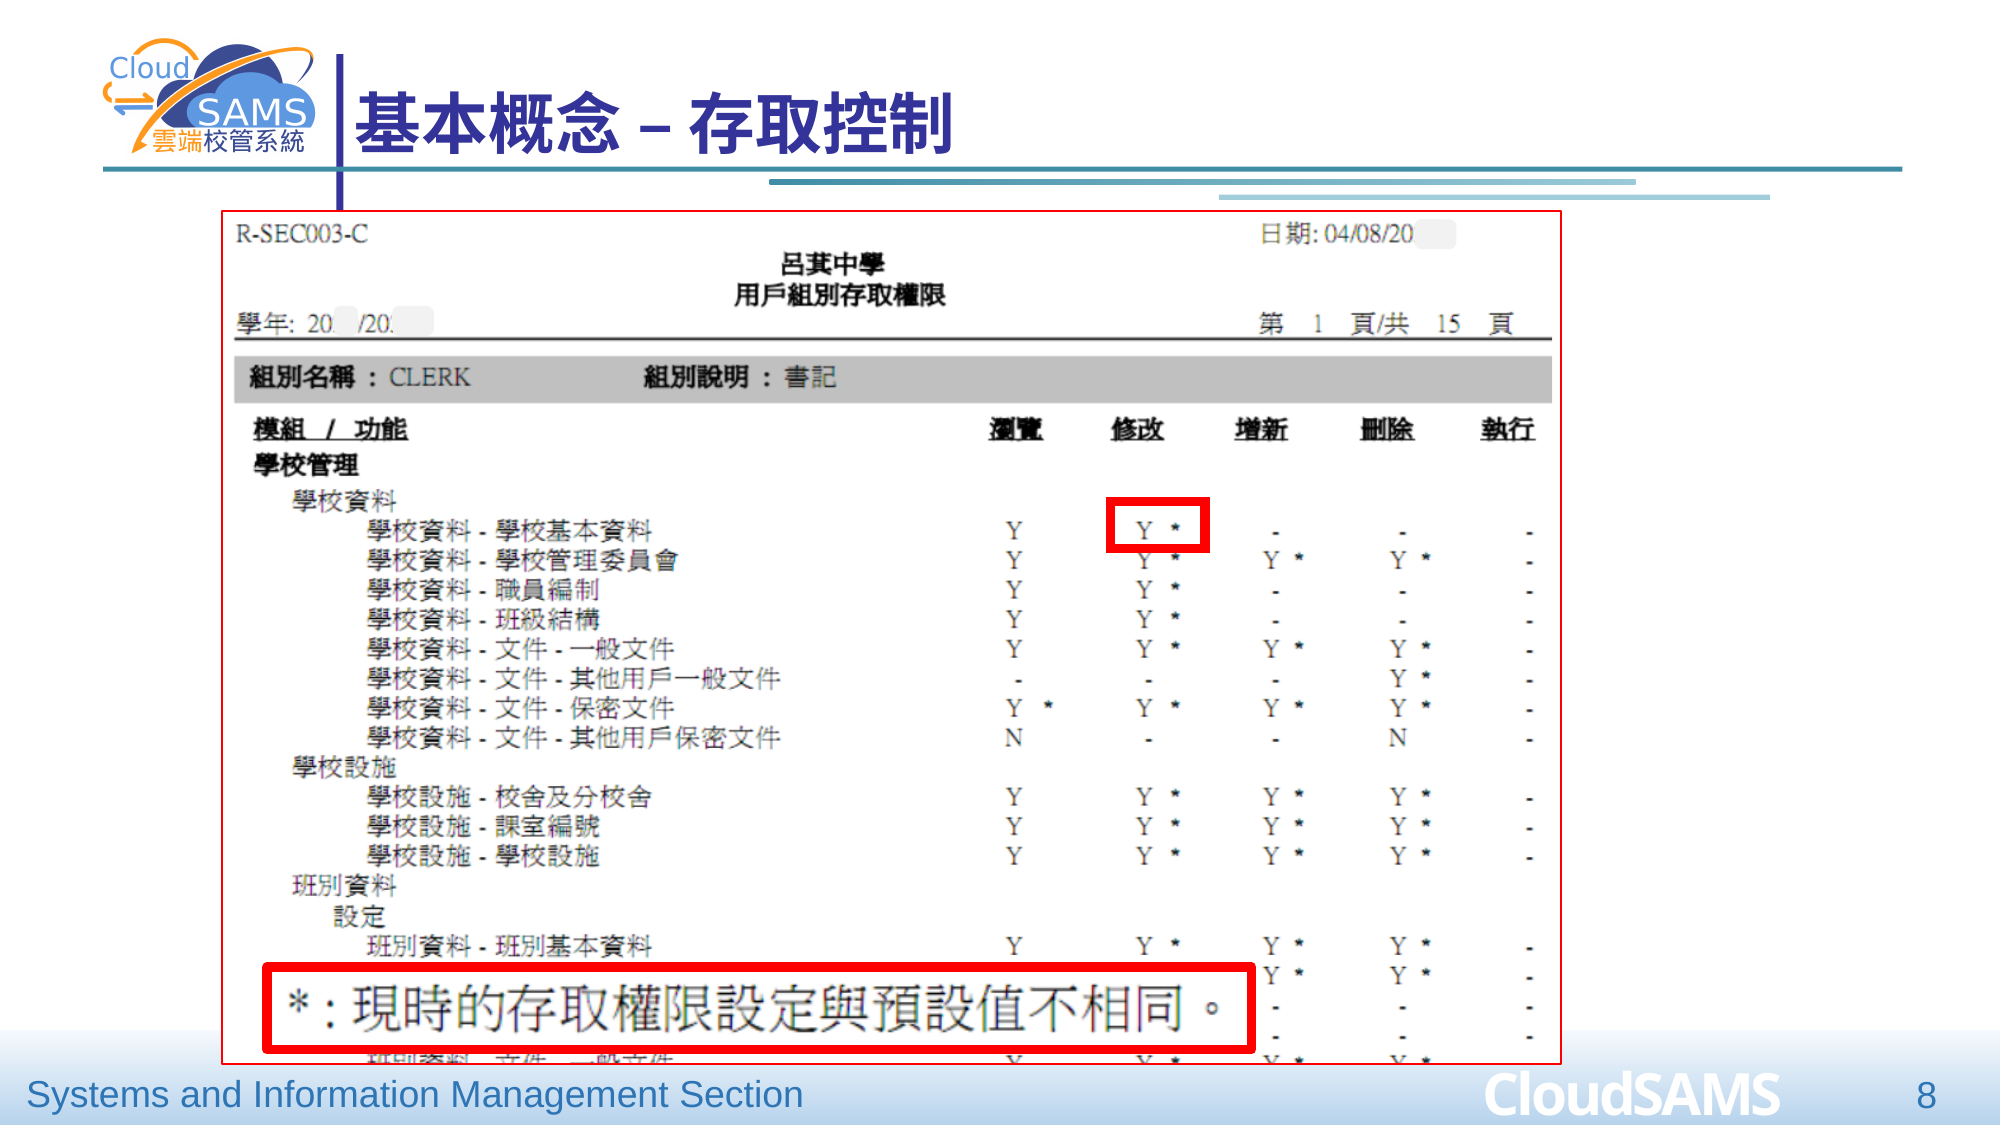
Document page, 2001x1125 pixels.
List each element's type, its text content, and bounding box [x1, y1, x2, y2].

slide_number 8 [1755, 1063, 1952, 1125]
picture [87, 7, 349, 175]
title 基本概念 – 存取控制 [340, 44, 1907, 170]
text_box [222, 211, 1560, 1064]
